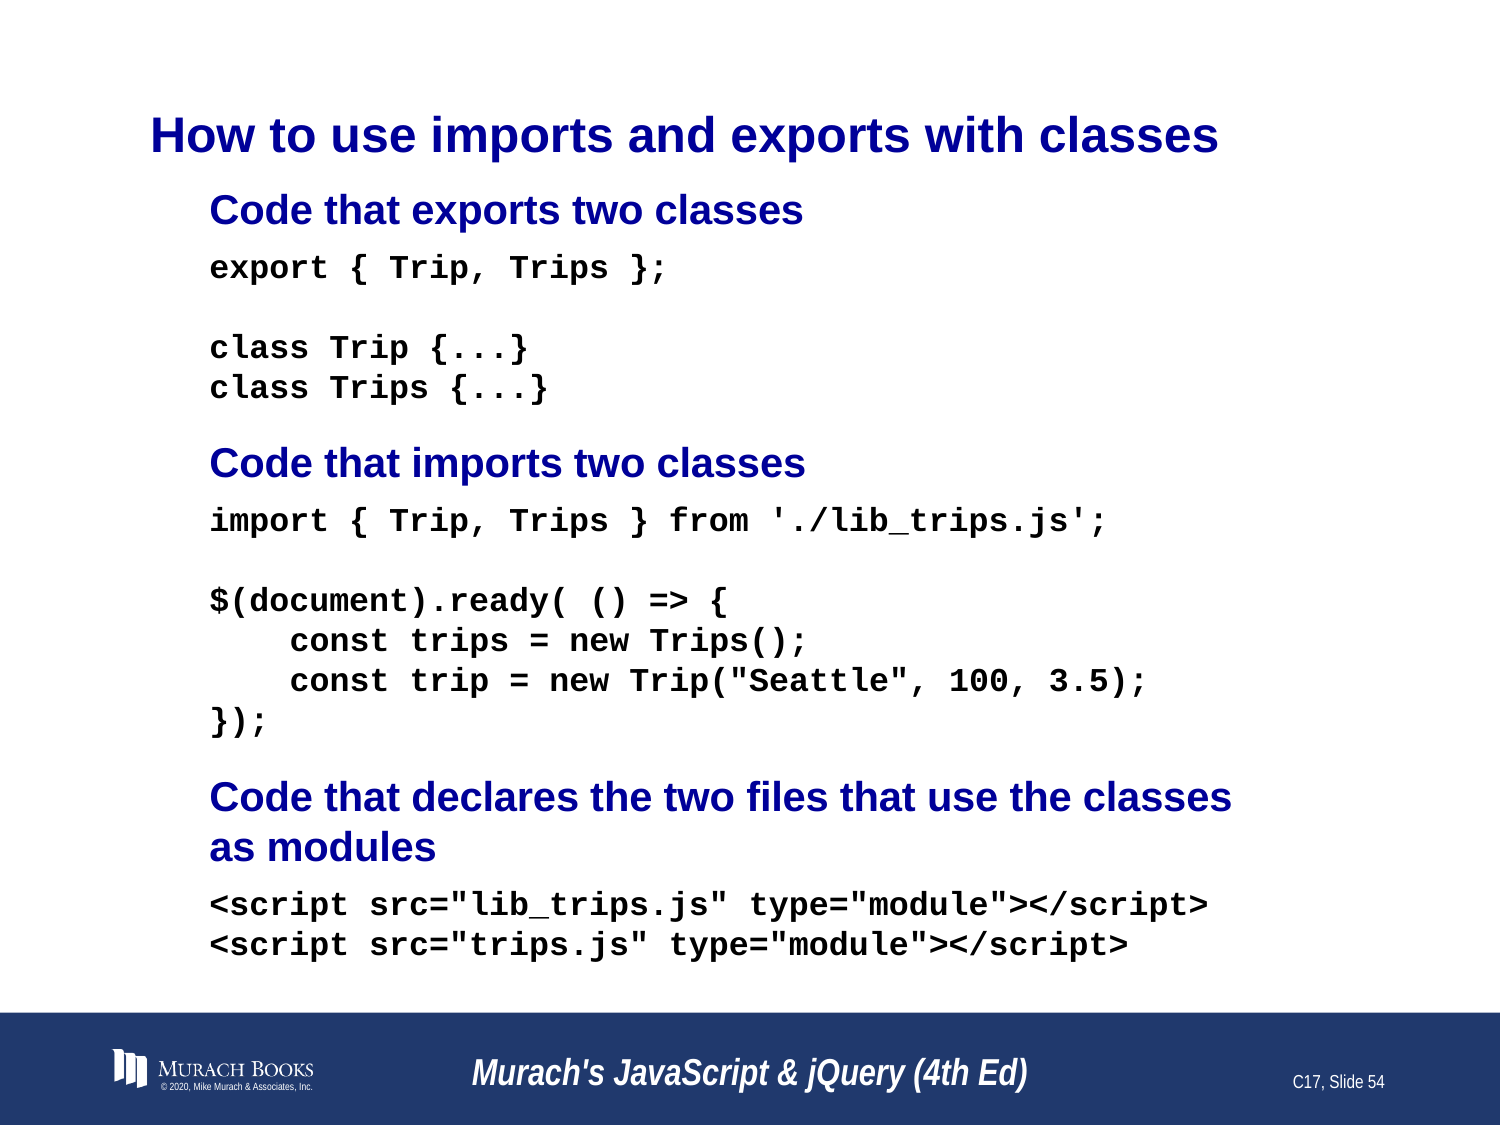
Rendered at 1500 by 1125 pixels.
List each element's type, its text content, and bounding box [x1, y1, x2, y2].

list Code that exports two classes export { Trip, Trips }; class Trip {...} class Trips {...} Code that imports two classes import { Trip, Trips } from './lib_trips.js'; $(document).ready( () => { const trips = new Trips(); const trip = new Trip("Seattle", 100, 3.5); }); Code that declares the two files that use the classes as modules <script src="lib_trips.js" type="module"></script> <script src="trips.js" type="module"></script> [137, 174, 1350, 975]
slide_number C17, Slide 54 [1087, 1025, 1400, 1100]
title How to use imports and exports with classes [150, 102, 1350, 164]
slide_number Murach's JavaScript & jQuery (4th Ed) [463, 1025, 1050, 1100]
footer © 2020, Mike Murach & Associates, Inc. [12, 1025, 463, 1100]
